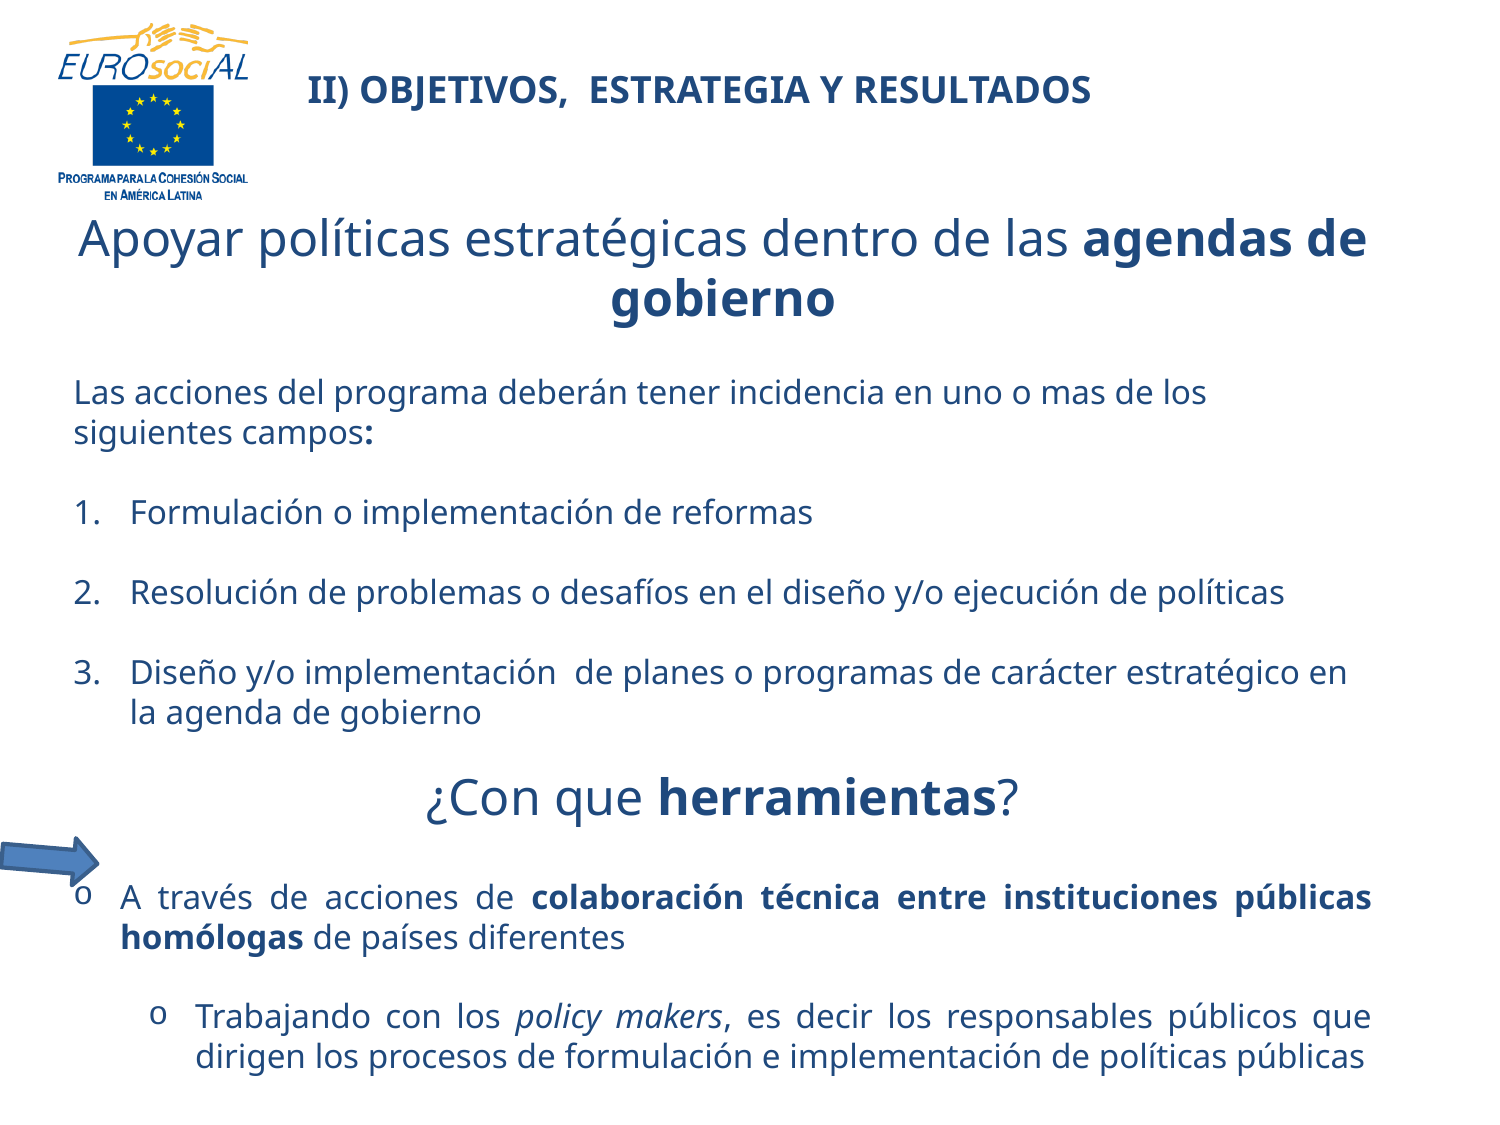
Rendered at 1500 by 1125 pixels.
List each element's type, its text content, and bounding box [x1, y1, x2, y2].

picture [58, 23, 248, 200]
text_box Apoyar políticas estratégicas dentro de las agendas de gobierno Las acciones del programa deberán tener incidencia en uno o mas de los siguientes campos: Formulación o implementación de reformas Resolución de problemas o desafíos en el diseño y/o ejecución de políticas Diseño y/o implementación de planes o programas de carácter estratégico en la agenda de gobierno ¿Con que herramientas? A través de acciones de colaboración técnica entre instituciones públicas homólogas de países diferentes Trabajando con los policy makers, es decir los responsables públicos que dirigen los procesos de formulación e implementación de políticas públicas [58, 199, 1388, 1125]
text_box II) OBJETIVOS, ESTRATEGIA Y RESULTADOS [292, 58, 1395, 119]
text_box [0, 836, 100, 888]
